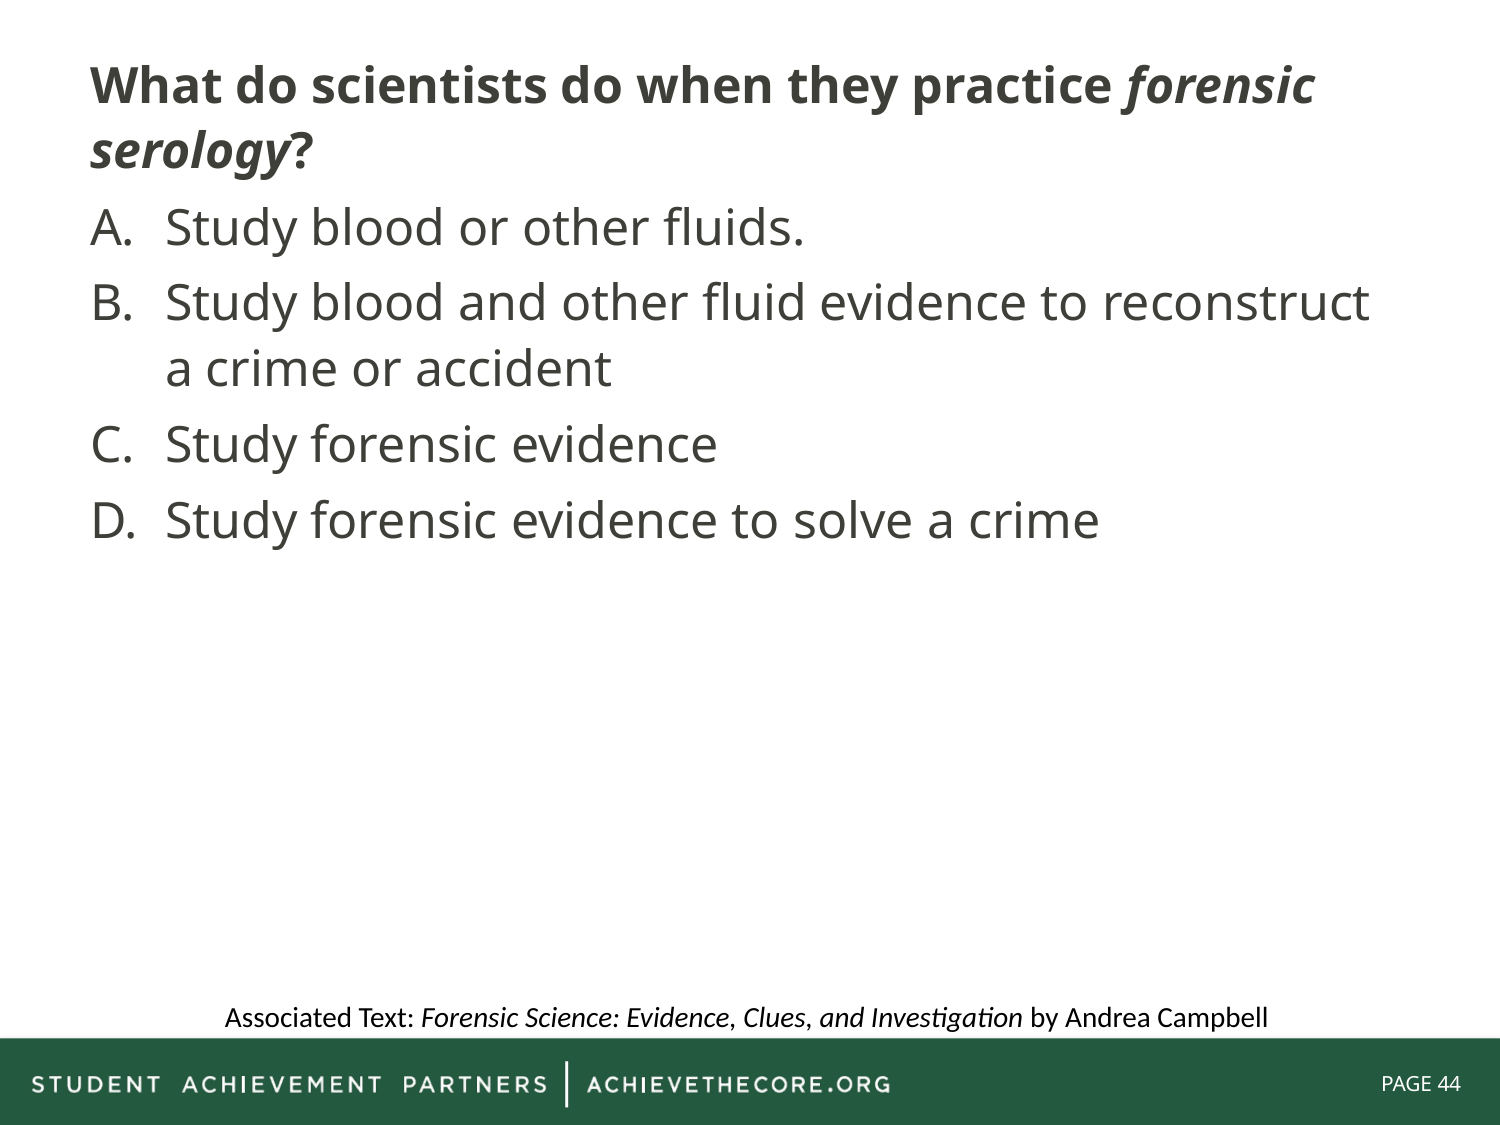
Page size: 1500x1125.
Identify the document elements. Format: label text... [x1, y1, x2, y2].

list What do scientists do when they practice forensic serology? Study blood or other fluids. Study blood and other fluid evidence to reconstruct a crime or accident Study forensic evidence Study forensic evidence to solve a crime [75, 39, 1425, 990]
text_box Associated Text: Forensic Science: Evidence, Clues, and Investigation by Andrea Campbell [52, 990, 1442, 1041]
